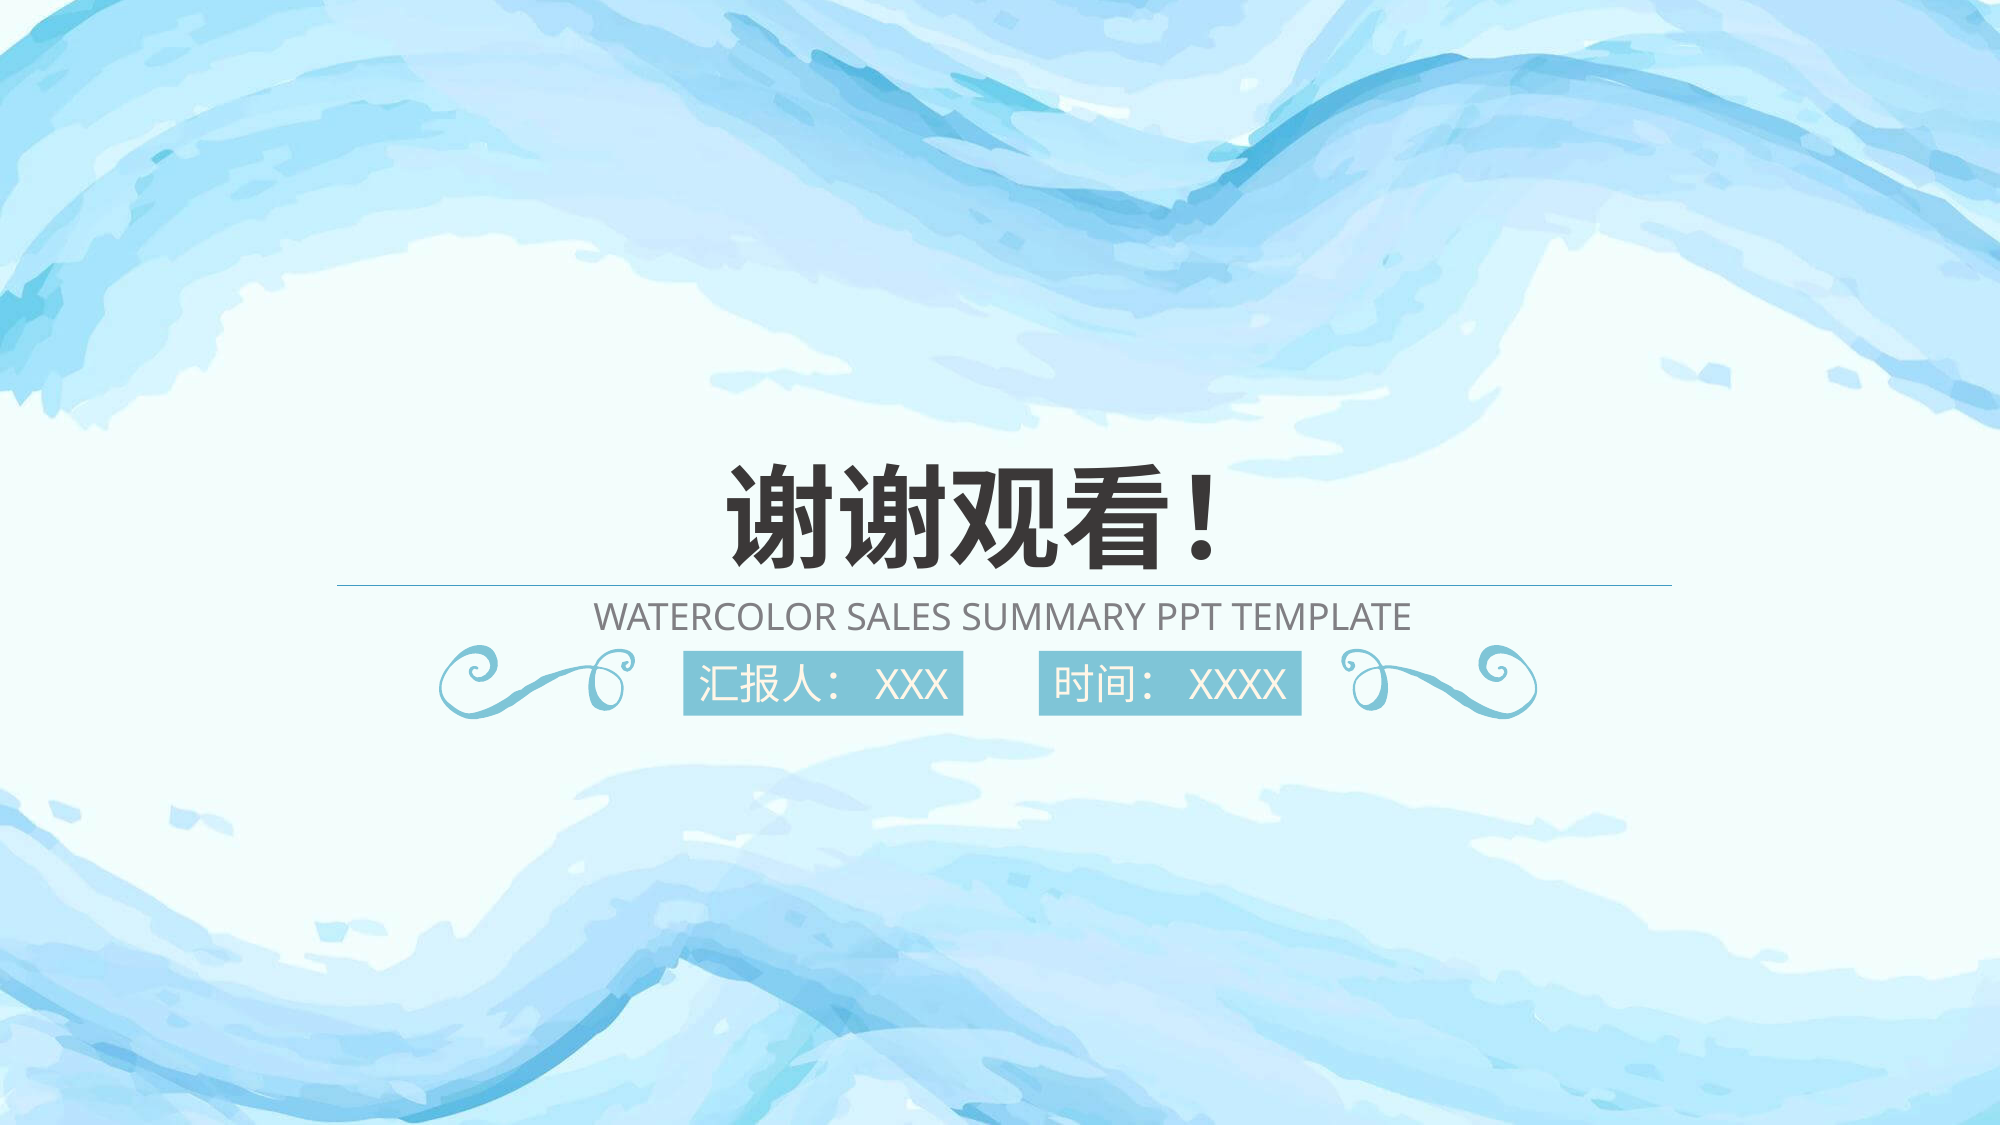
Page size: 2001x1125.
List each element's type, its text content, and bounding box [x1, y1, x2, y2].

text_box 谢谢观看！ [708, 439, 1302, 585]
picture [0, 0, 2000, 1125]
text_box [438, 643, 1538, 720]
text_box WATERCOLOR SALES SUMMARY PPT TEMPLATE [578, 586, 1428, 643]
